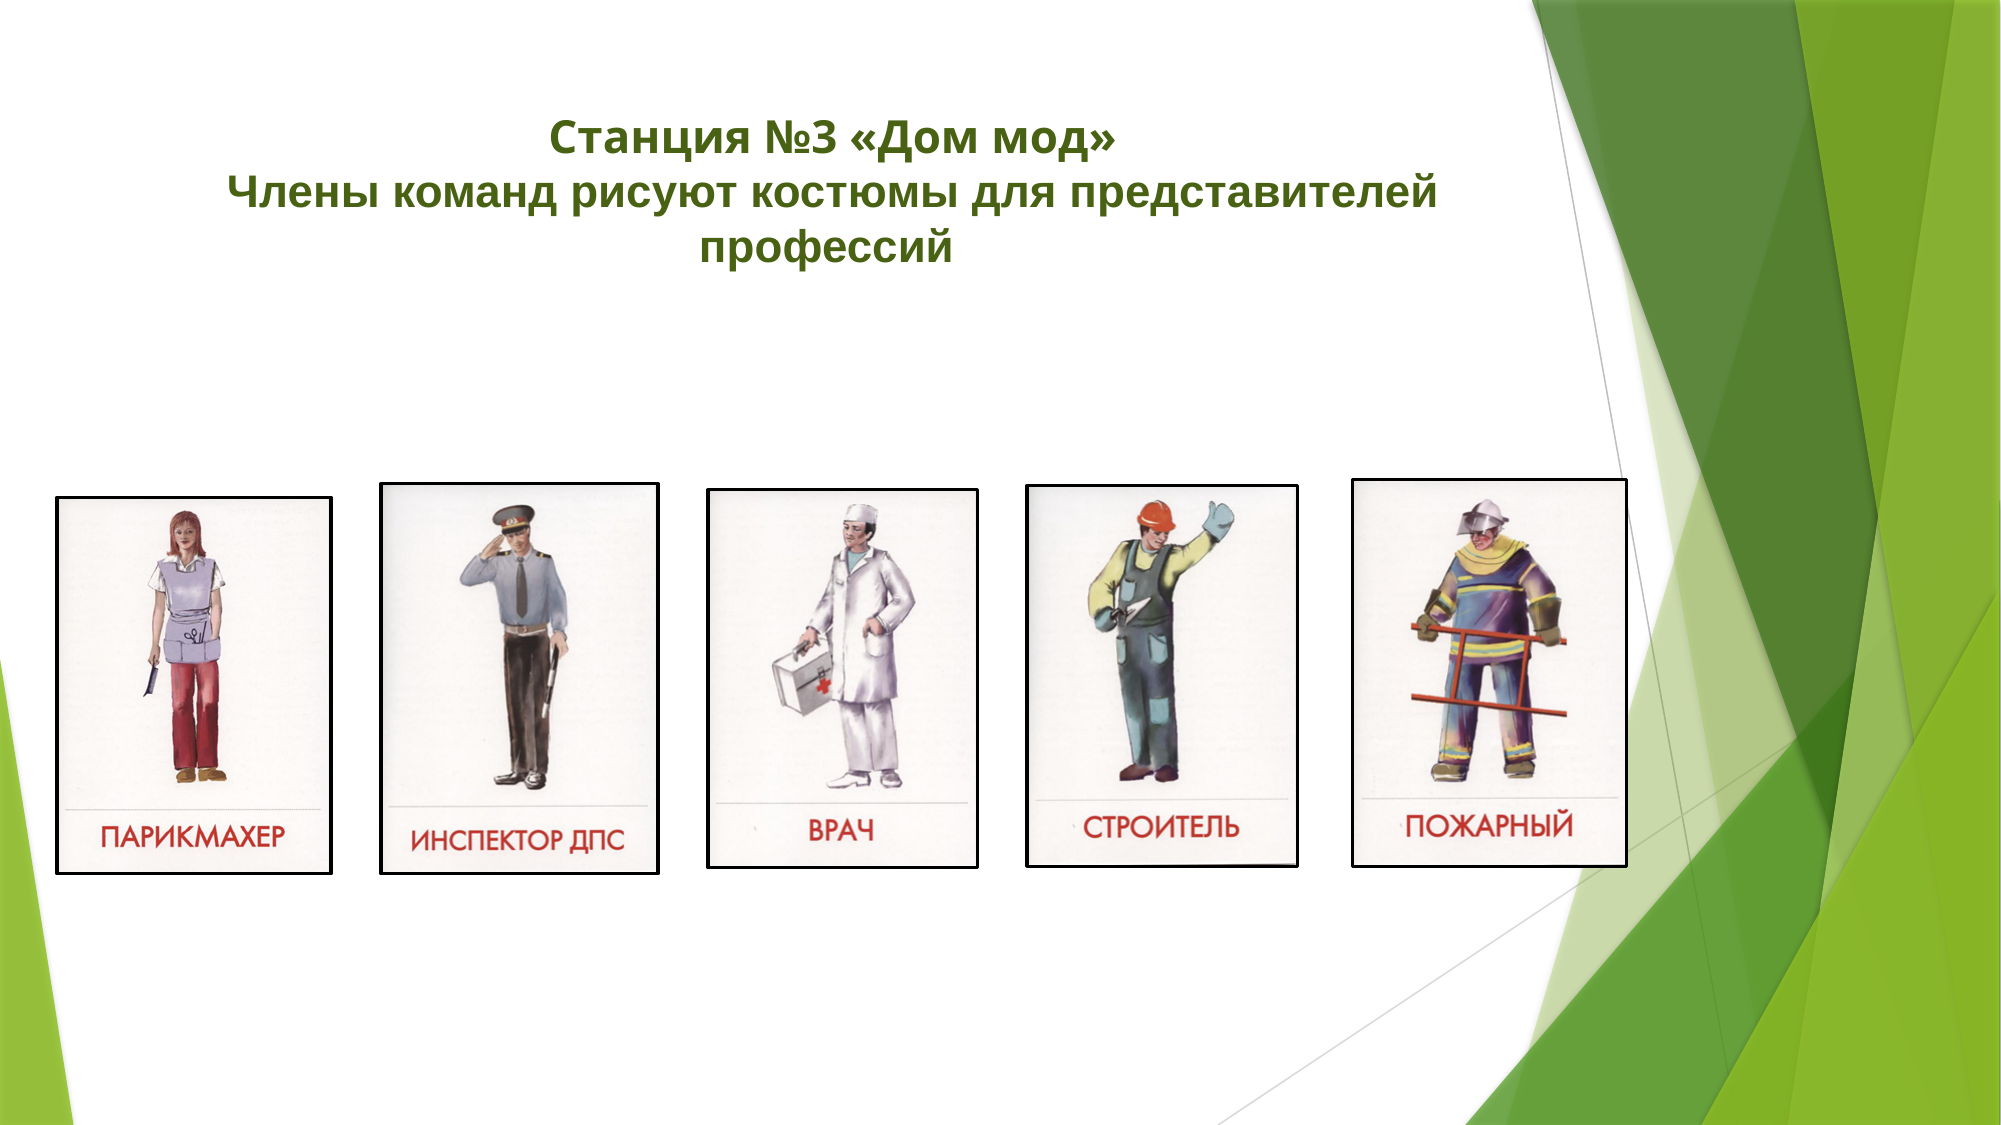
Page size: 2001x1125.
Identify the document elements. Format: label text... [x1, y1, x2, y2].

picture [381, 484, 657, 873]
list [709, 490, 977, 867]
picture [1027, 486, 1297, 866]
picture [1353, 480, 1626, 866]
picture [57, 498, 331, 873]
title Станция №3 «Дом мод» Члены команд рисуют костюмы для представителей профессий [111, 99, 1555, 366]
